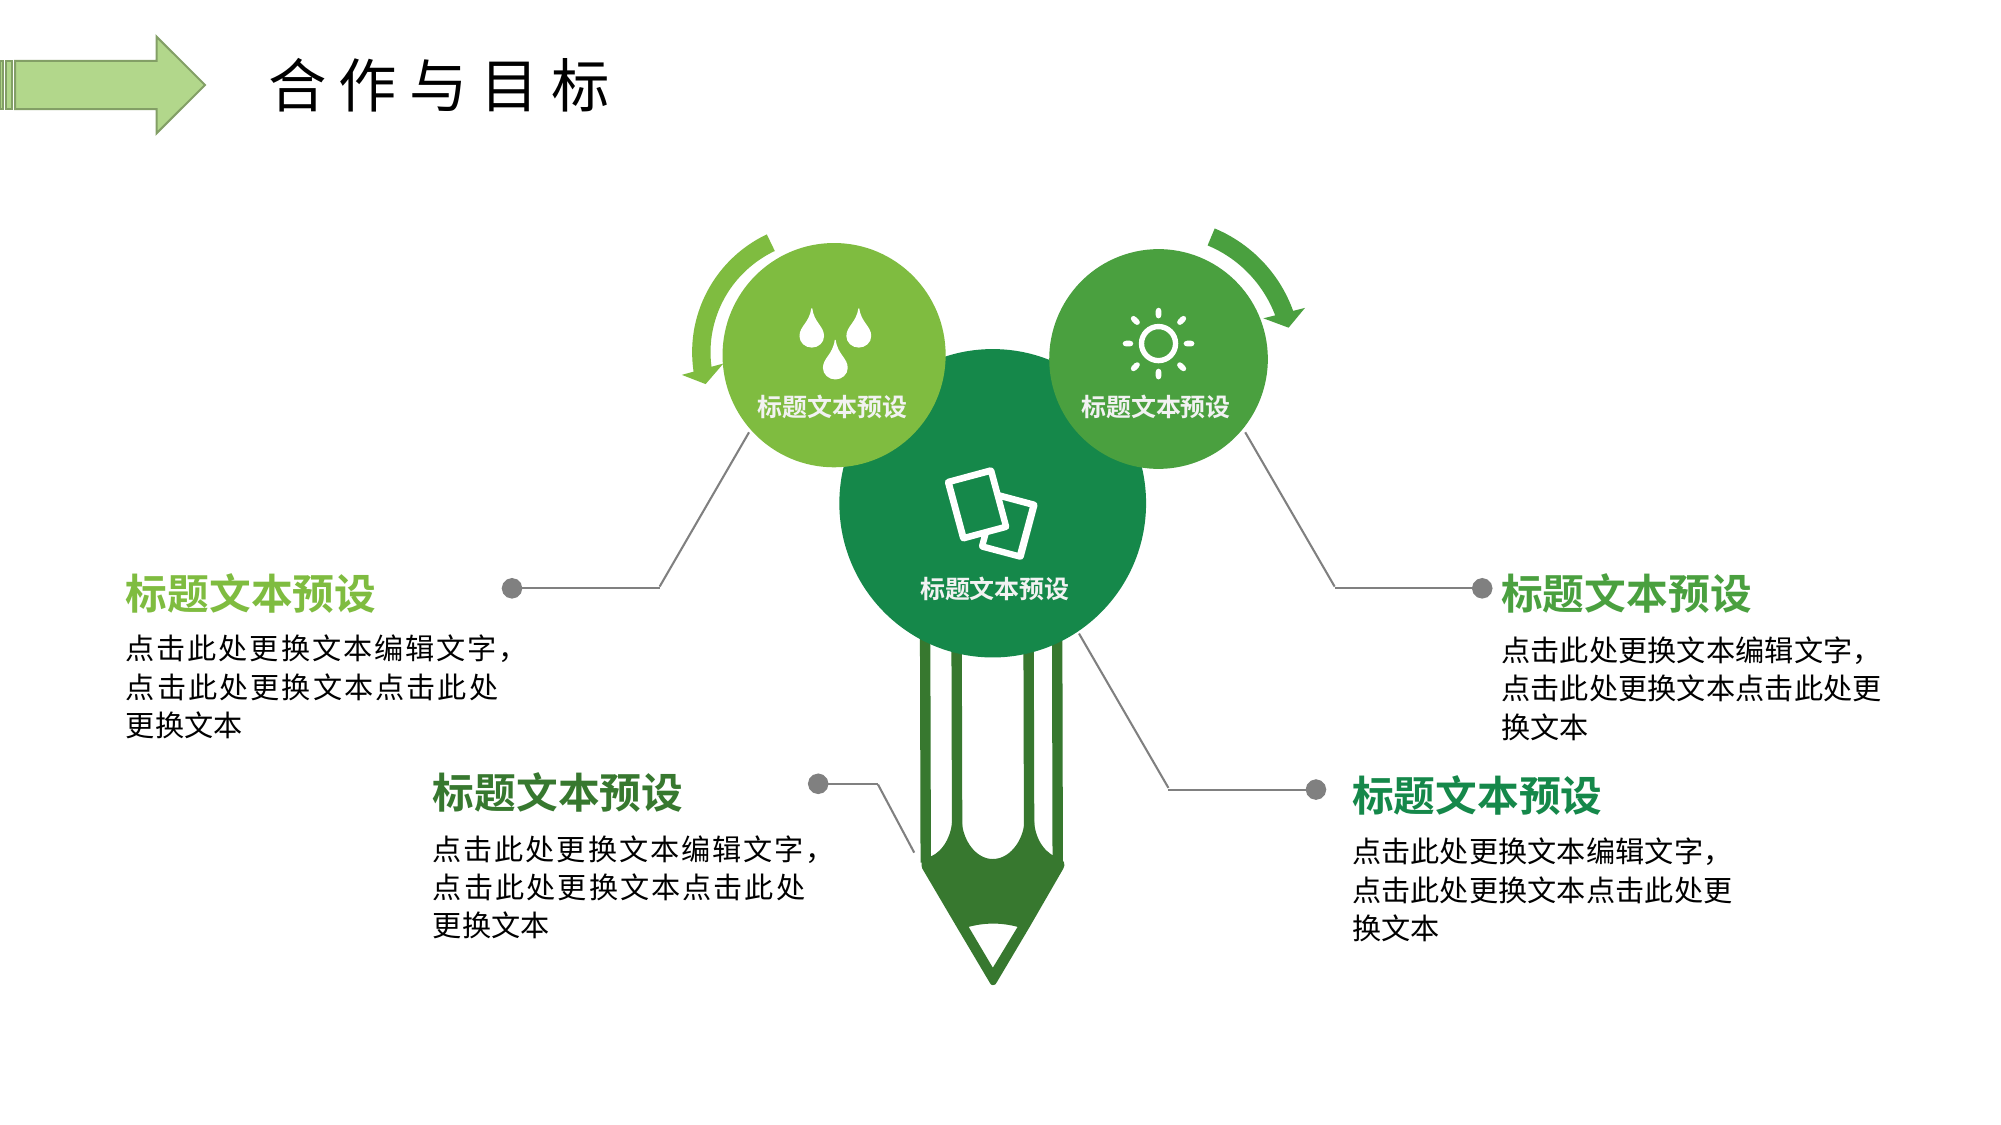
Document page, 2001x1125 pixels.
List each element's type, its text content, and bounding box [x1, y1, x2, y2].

text_box [0, 60, 4, 110]
text_box [5, 60, 13, 110]
text_box 合作与目标 [253, 42, 655, 127]
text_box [125, 205, 1883, 986]
text_box [14, 34, 207, 136]
